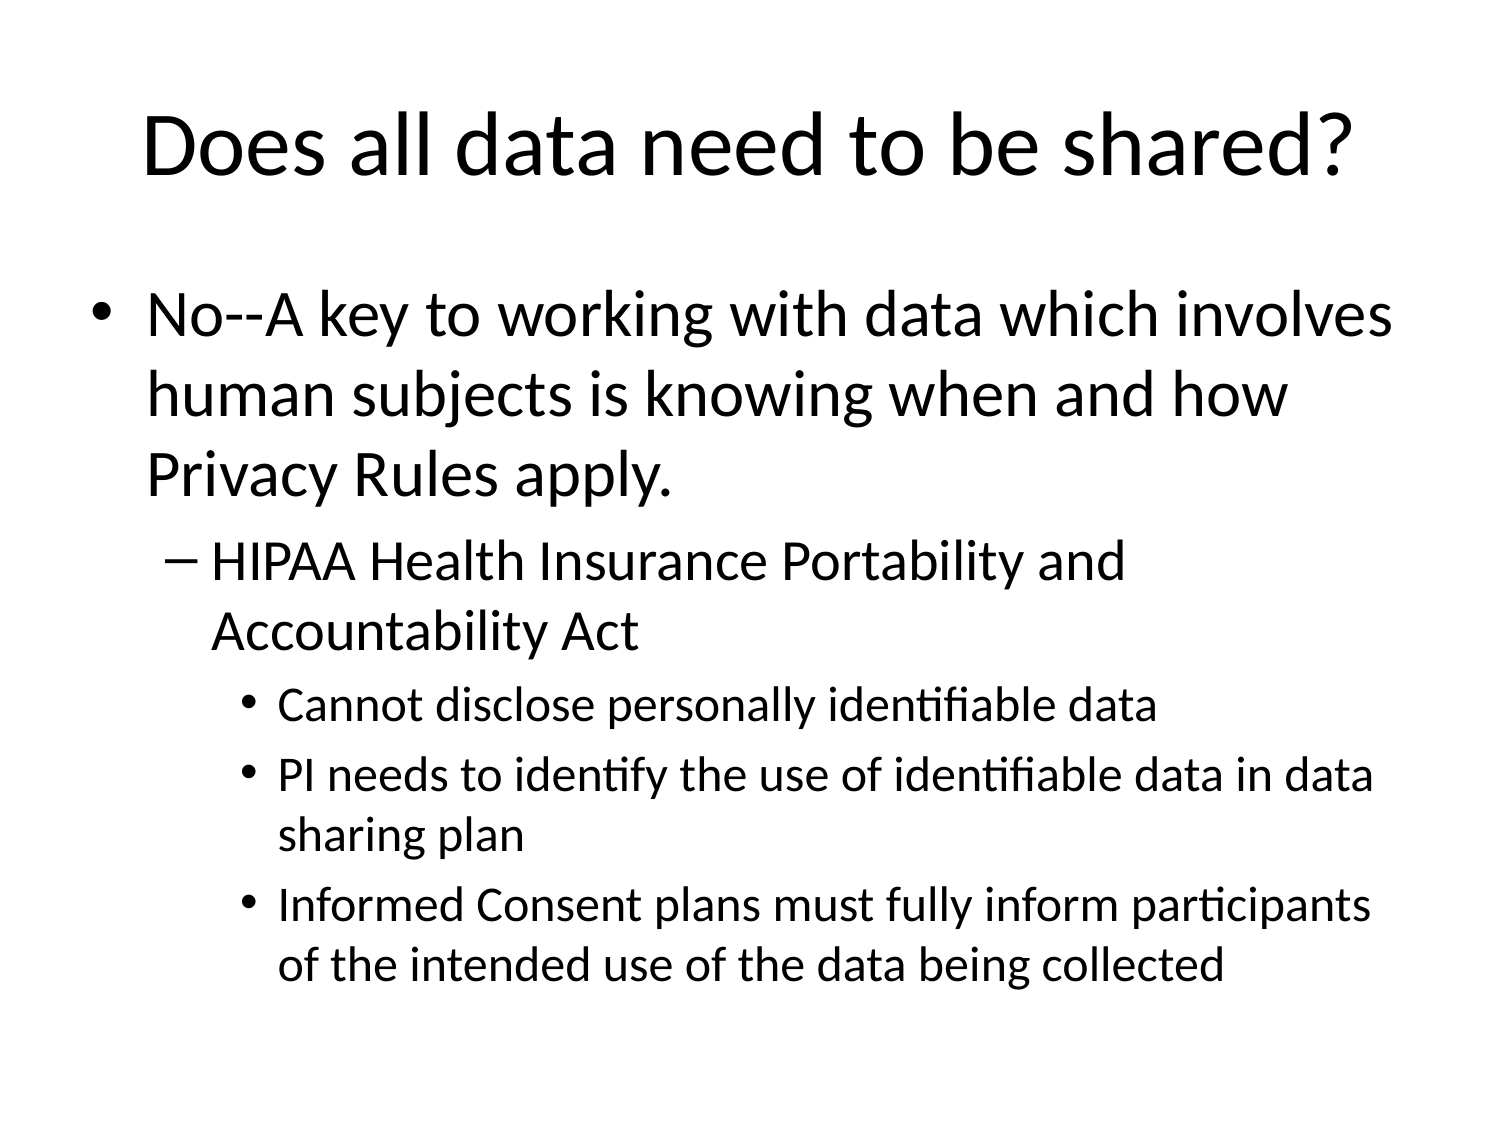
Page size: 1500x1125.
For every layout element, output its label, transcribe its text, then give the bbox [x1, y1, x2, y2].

title Does all data need to be shared? [75, 45, 1425, 233]
list No--A key to working with data which involves human subjects is knowing when and how Privacy Rules apply. HIPAA Health Insurance Portability and Accountability Act Cannot disclose personally identifiable data PI needs to identify the use of identifiable data in data sharing plan Informed Consent plans must fully inform participants of the intended use of the data being collected [75, 262, 1425, 1005]
